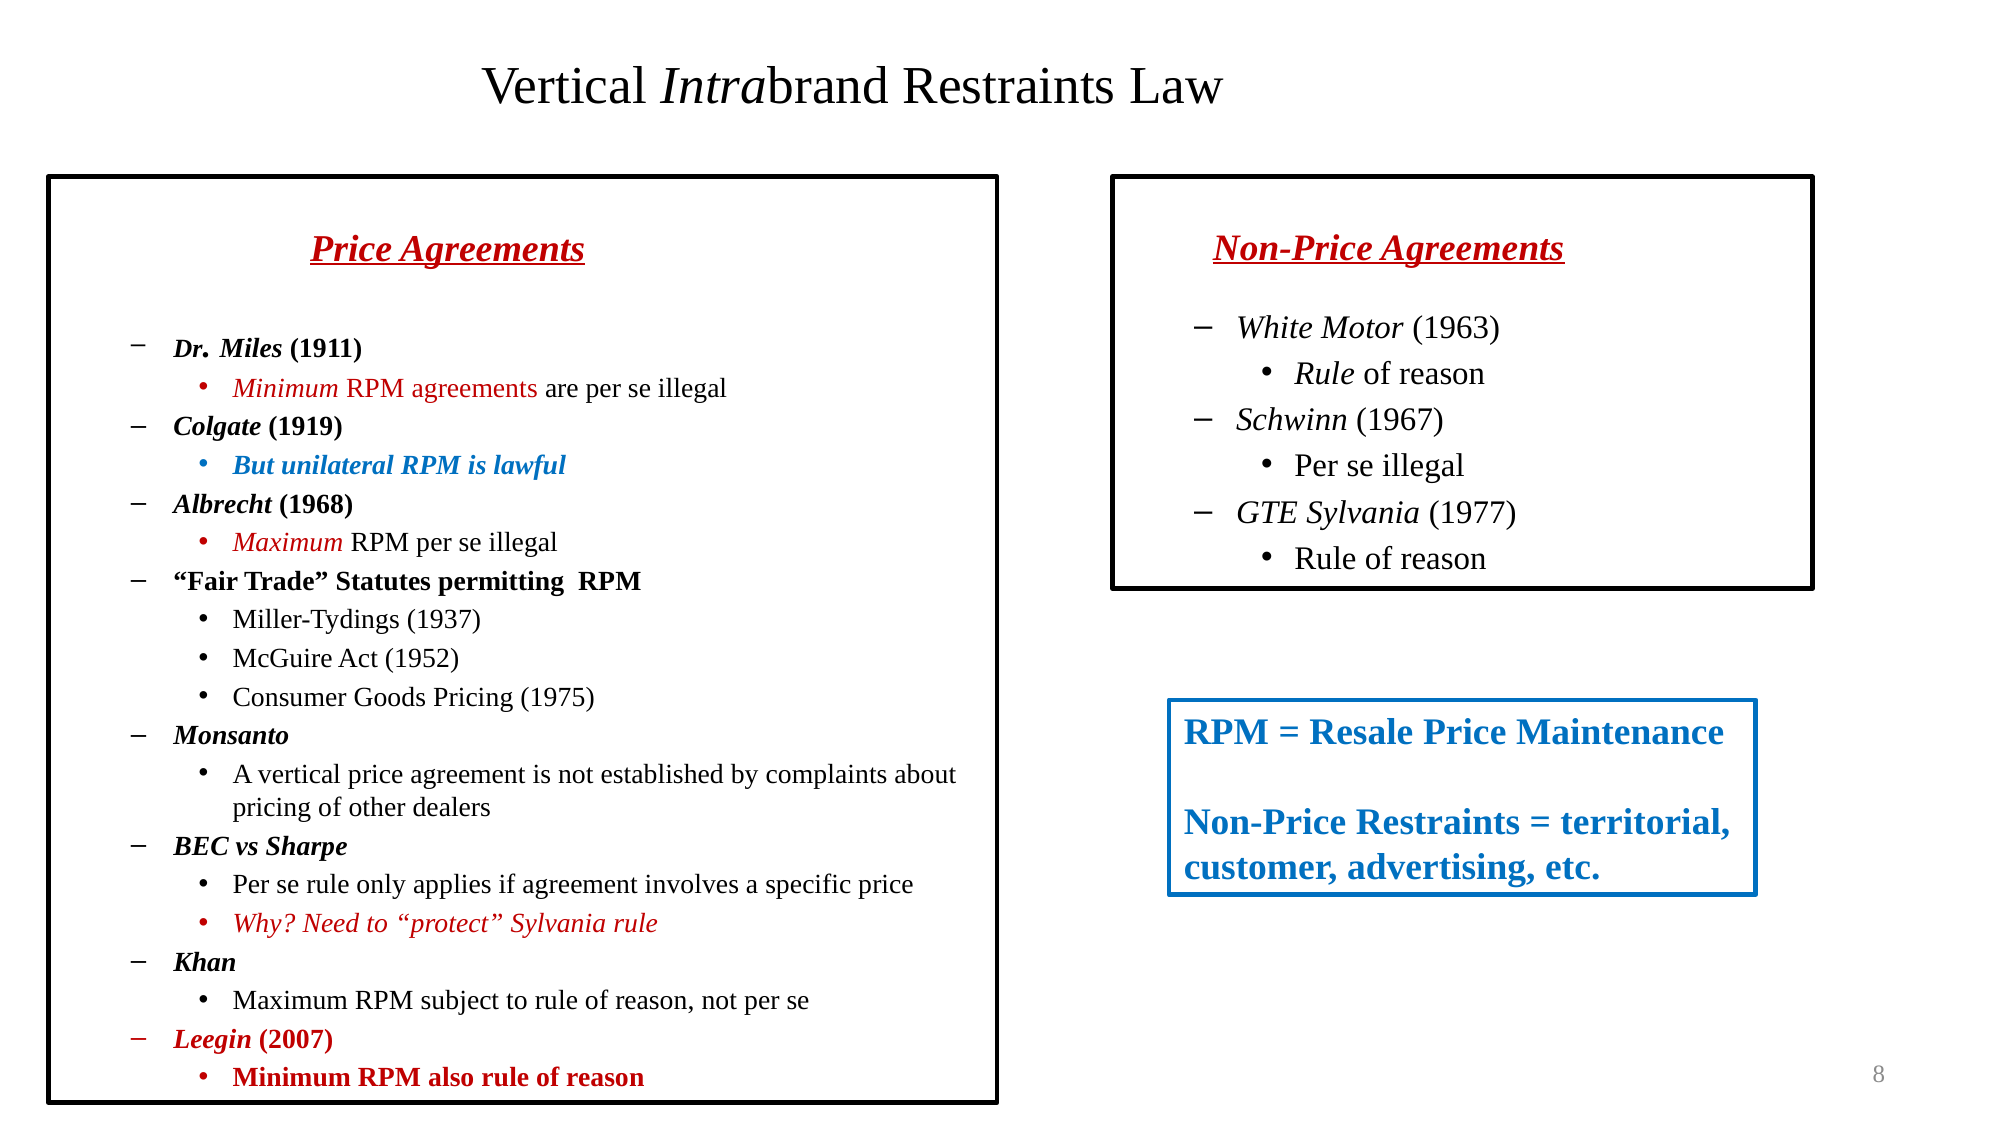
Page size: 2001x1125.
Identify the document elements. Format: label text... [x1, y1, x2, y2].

title Vertical Intrabrand Restraints Law [375, 22, 1332, 143]
list Non-Price Agreements White Motor (1963) Rule of reason Schwinn (1967) Per se illegal GTE Sylvania (1977) Rule of reason [1112, 176, 1813, 589]
slide_number 8 [1433, 1042, 1900, 1103]
text_box RPM = Resale Price Maintenance Non-Price Restraints = territorial, customer, advertising, etc. [1168, 699, 1756, 895]
list Price Agreements Dr. Miles (1911) Minimum RPM agreements are per se illegal Colgate (1919) But unilateral RPM is lawful Albrecht (1968) Maximum RPM per se illegal “Fair Trade” Statutes permitting RPM Miller-Tydings (1937) McGuire Act (1952) Consumer Goods Pricing (1975) Monsanto A vertical price agreement is not established by complaints about pricing of other dealers BEC vs Sharpe Per se rule only applies if agreement involves a specific price Why? Need to “protect” Sylvania rule Khan Maximum RPM subject to rule of reason, not per se Leegin (2007) Minimum RPM also rule of reason [48, 176, 998, 1103]
